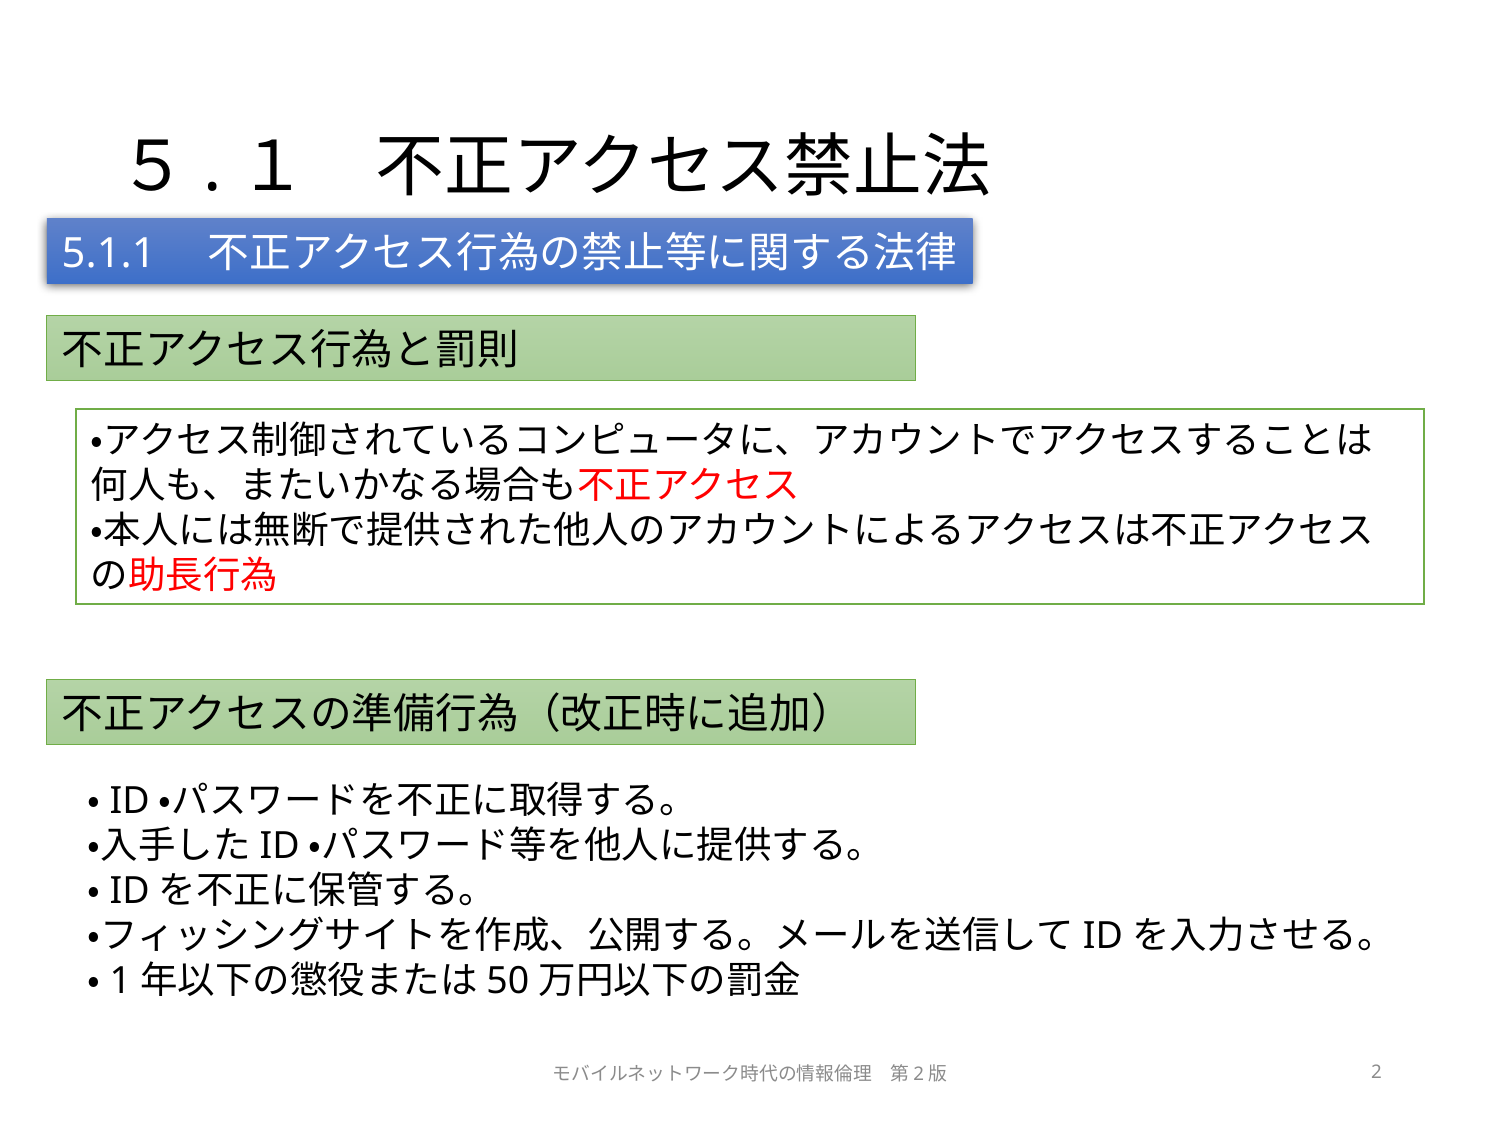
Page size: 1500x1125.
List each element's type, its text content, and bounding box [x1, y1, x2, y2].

title ５.１ 不正アクセス禁止法 [103, 59, 1397, 278]
slide_number 2 [1059, 1042, 1397, 1103]
text_box 不正アクセスの準備行為（改正時に追加） [46, 679, 916, 745]
text_box 不正アクセス行為と罰則 [46, 315, 916, 381]
text_box ・アクセス制御されているコンピュータに、アカウントでアクセスすることは何人も、またいかなる場合も不正アクセス ・本人には無断で提供された他人のアカウントによるアクセスは不正アクセスの助長行為 [75, 408, 1425, 605]
text_box ・ID・パスワードを不正に取得する。 ・入手したID・パスワード等を他人に提供する。 ・IDを不正に保管する。 ・フィッシングサイトを作成、公開する。メールを送信してIDを入力させる。 ・1年以下の懲役または50万円以下の罰金 [73, 768, 1421, 1009]
footer モバイルネットワーク時代の情報倫理 第2版 [496, 1042, 1004, 1103]
text_box 5.1.1 不正アクセス行為の禁止等に関する法律 [46, 218, 973, 284]
